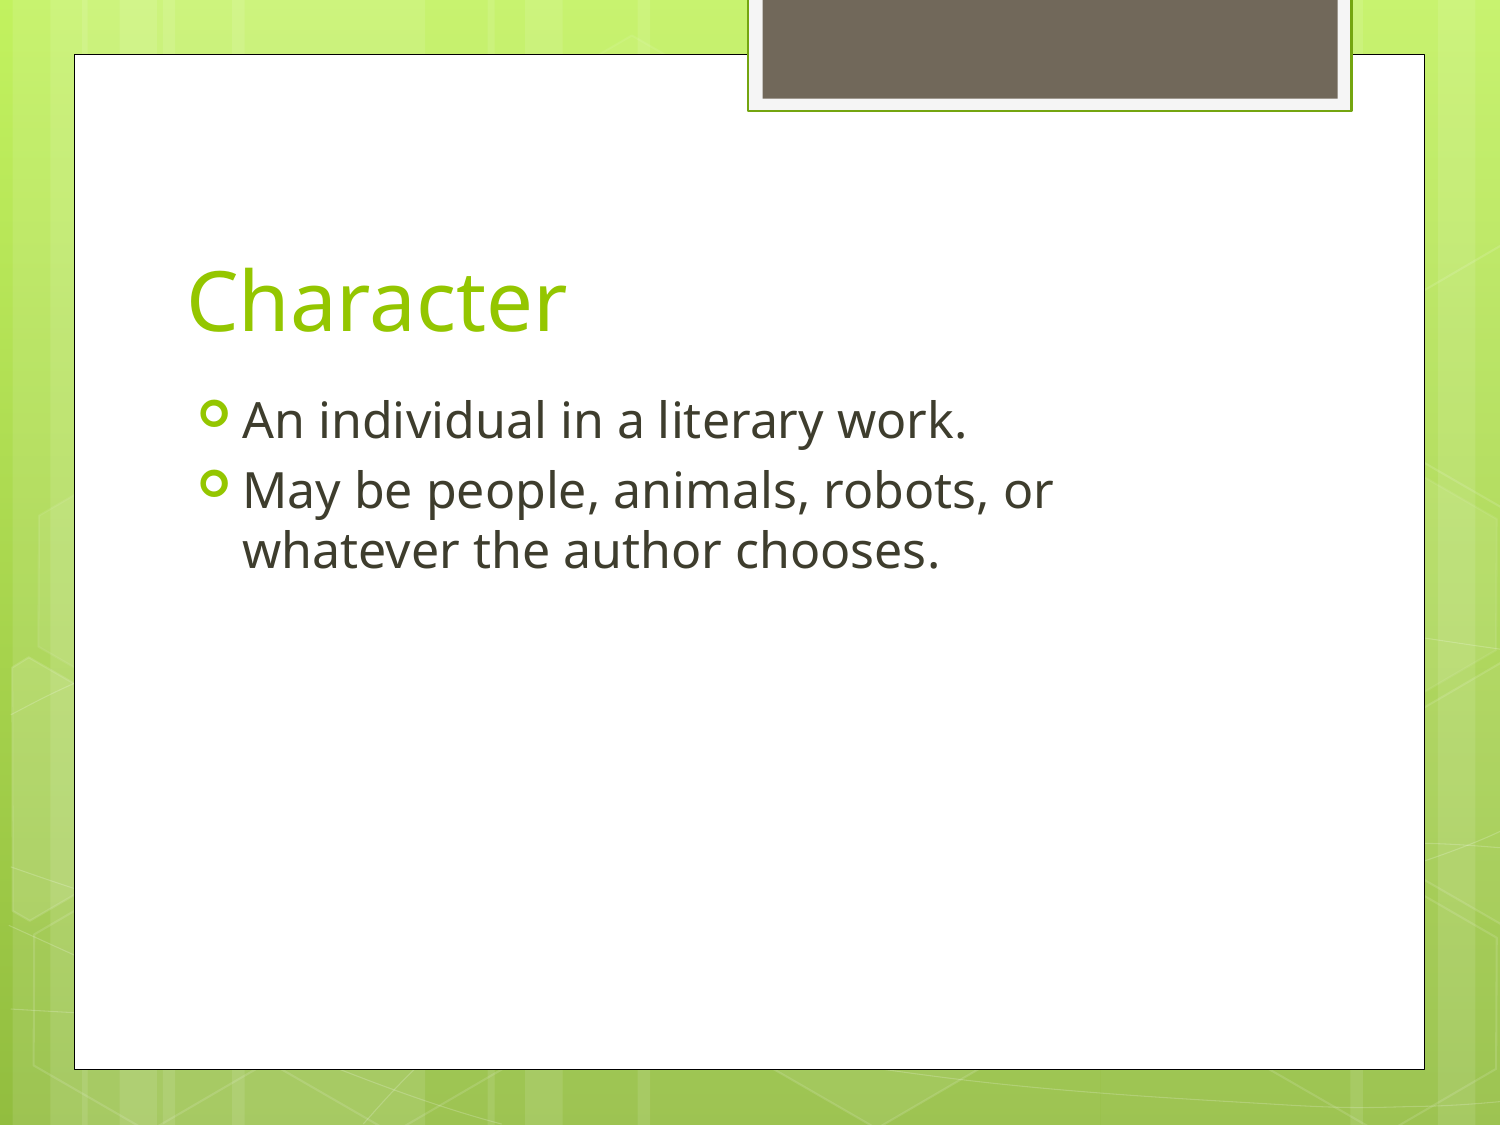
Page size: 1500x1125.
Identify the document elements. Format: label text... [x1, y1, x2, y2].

list An individual in a literary work. May be people, animals, robots, or whatever the author chooses. [171, 381, 1283, 957]
title Character [171, 168, 1324, 357]
